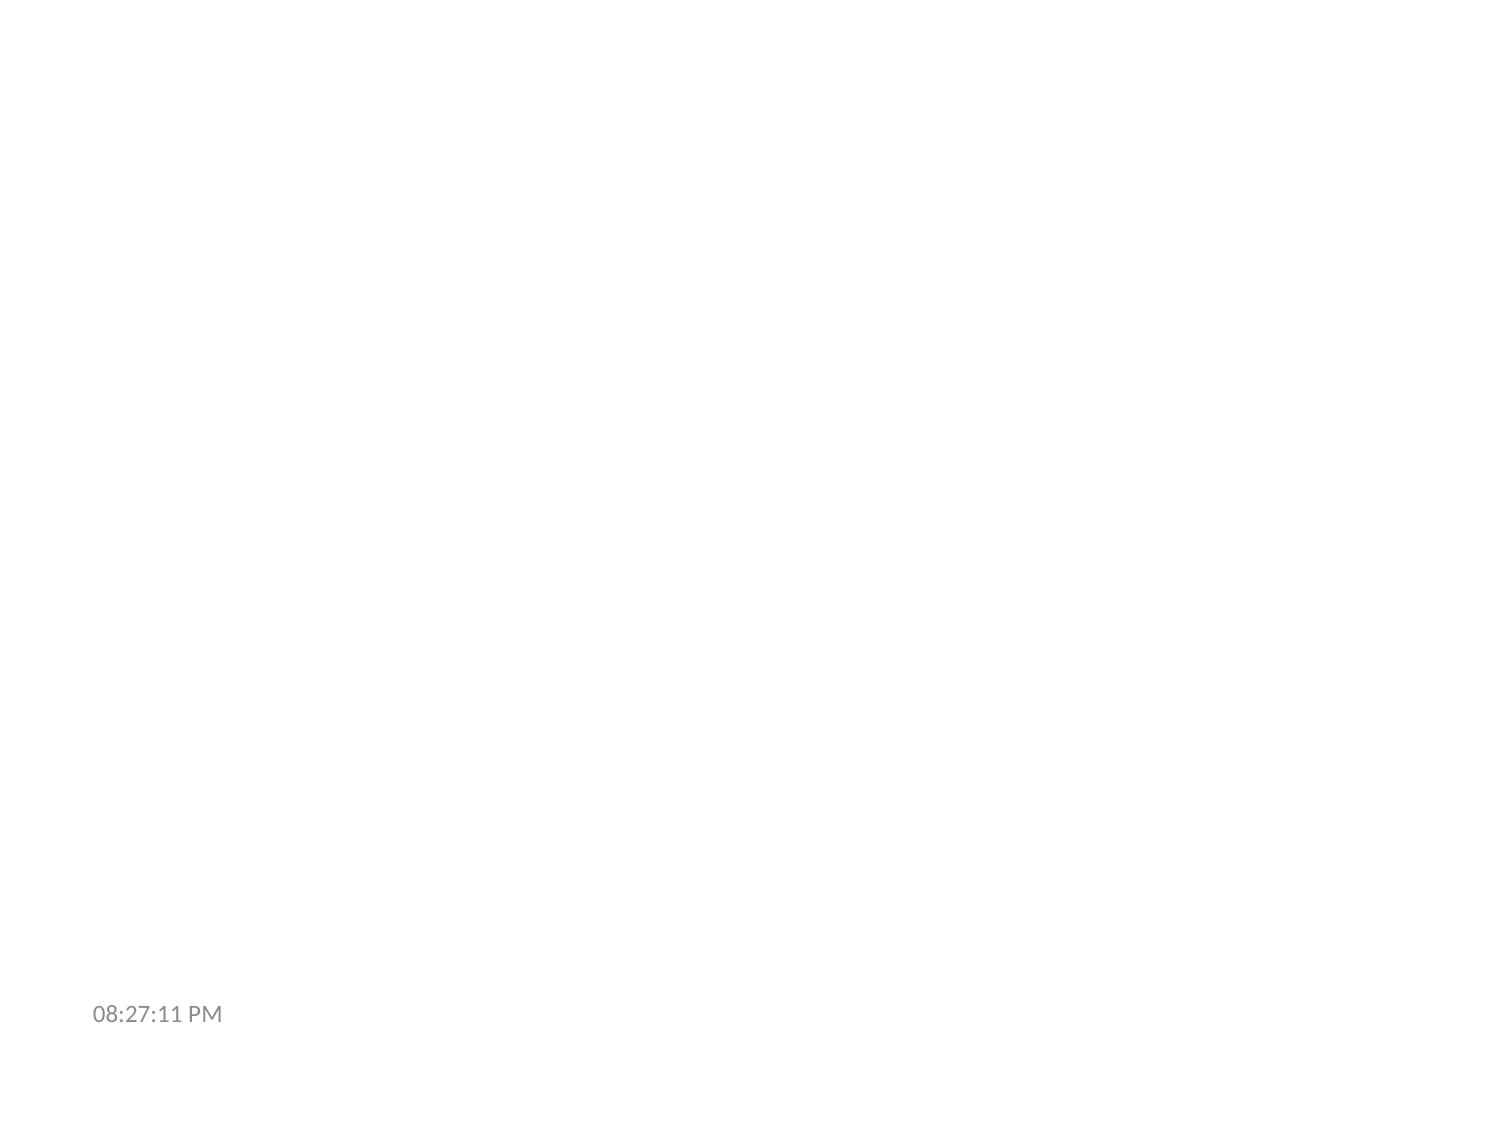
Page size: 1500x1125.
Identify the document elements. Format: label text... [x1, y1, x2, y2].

text_box 3:35:09 PM [77, 982, 428, 1043]
